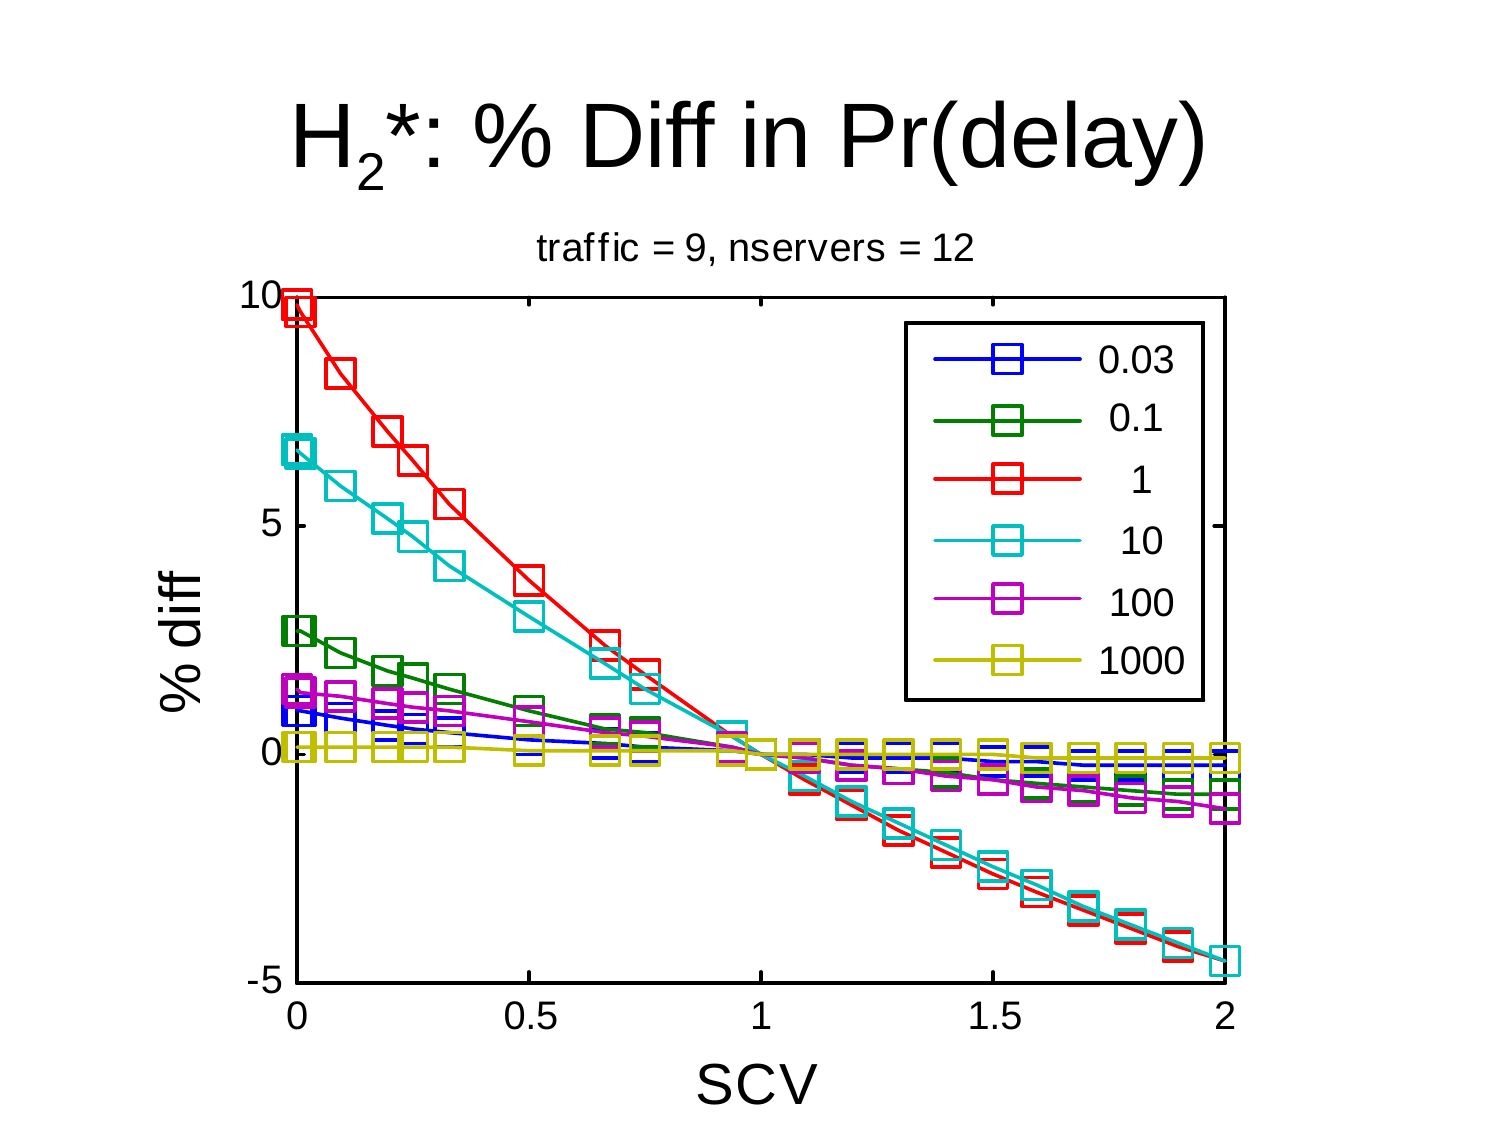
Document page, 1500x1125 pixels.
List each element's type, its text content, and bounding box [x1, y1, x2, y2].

title H2*: % Diff in Pr(delay) [74, 44, 1426, 233]
picture [137, 224, 1338, 1125]
